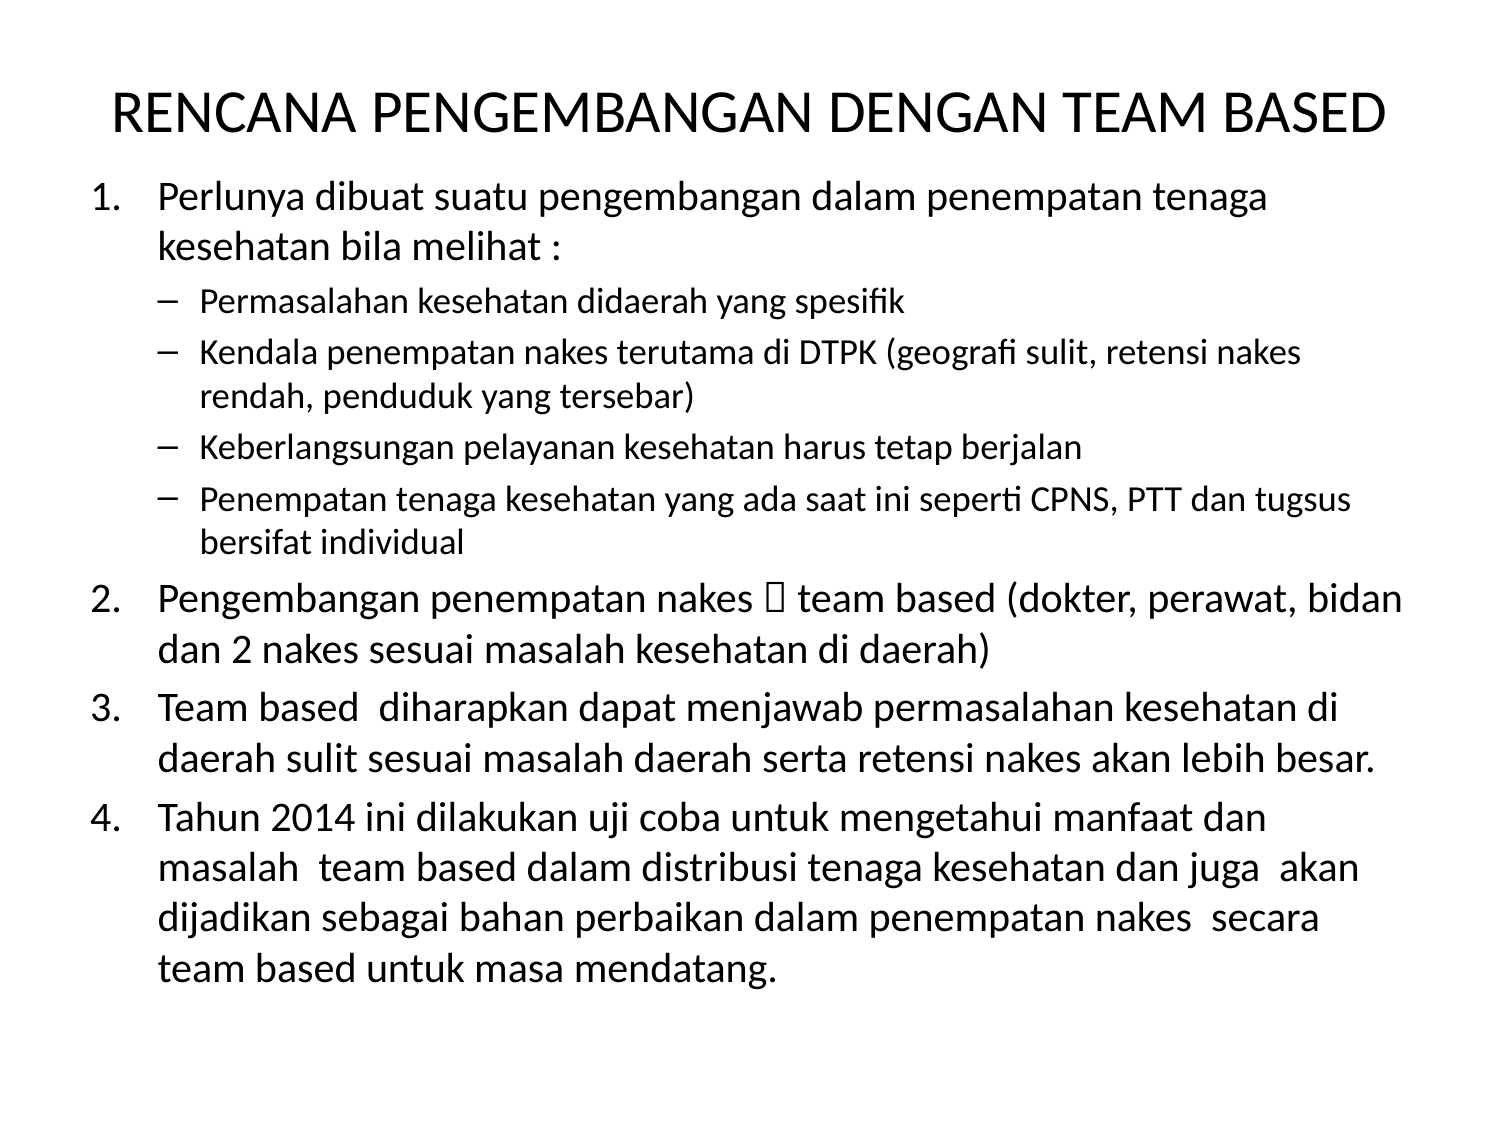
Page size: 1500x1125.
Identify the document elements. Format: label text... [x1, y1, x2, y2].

list Perlunya dibuat suatu pengembangan dalam penempatan tenaga kesehatan bila melihat : Permasalahan kesehatan didaerah yang spesifik Kendala penempatan nakes terutama di DTPK (geografi sulit, retensi nakes rendah, penduduk yang tersebar) Keberlangsungan pelayanan kesehatan harus tetap berjalan Penempatan tenaga kesehatan yang ada saat ini seperti CPNS, PTT dan tugsus bersifat individual Pengembangan penempatan nakes  team based (dokter, perawat, bidan dan 2 nakes sesuai masalah kesehatan di daerah) Team based diharapkan dapat menjawab permasalahan kesehatan di daerah sulit sesuai masalah daerah serta retensi nakes akan lebih besar. Tahun 2014 ini dilakukan uji coba untuk mengetahui manfaat dan masalah team based dalam distribusi tenaga kesehatan dan juga akan dijadikan sebagai bahan perbaikan dalam penempatan nakes secara team based untuk masa mendatang. [75, 160, 1425, 1005]
title RENCANA PENGEMBANGAN DENGAN TEAM BASED [75, 54, 1425, 160]
